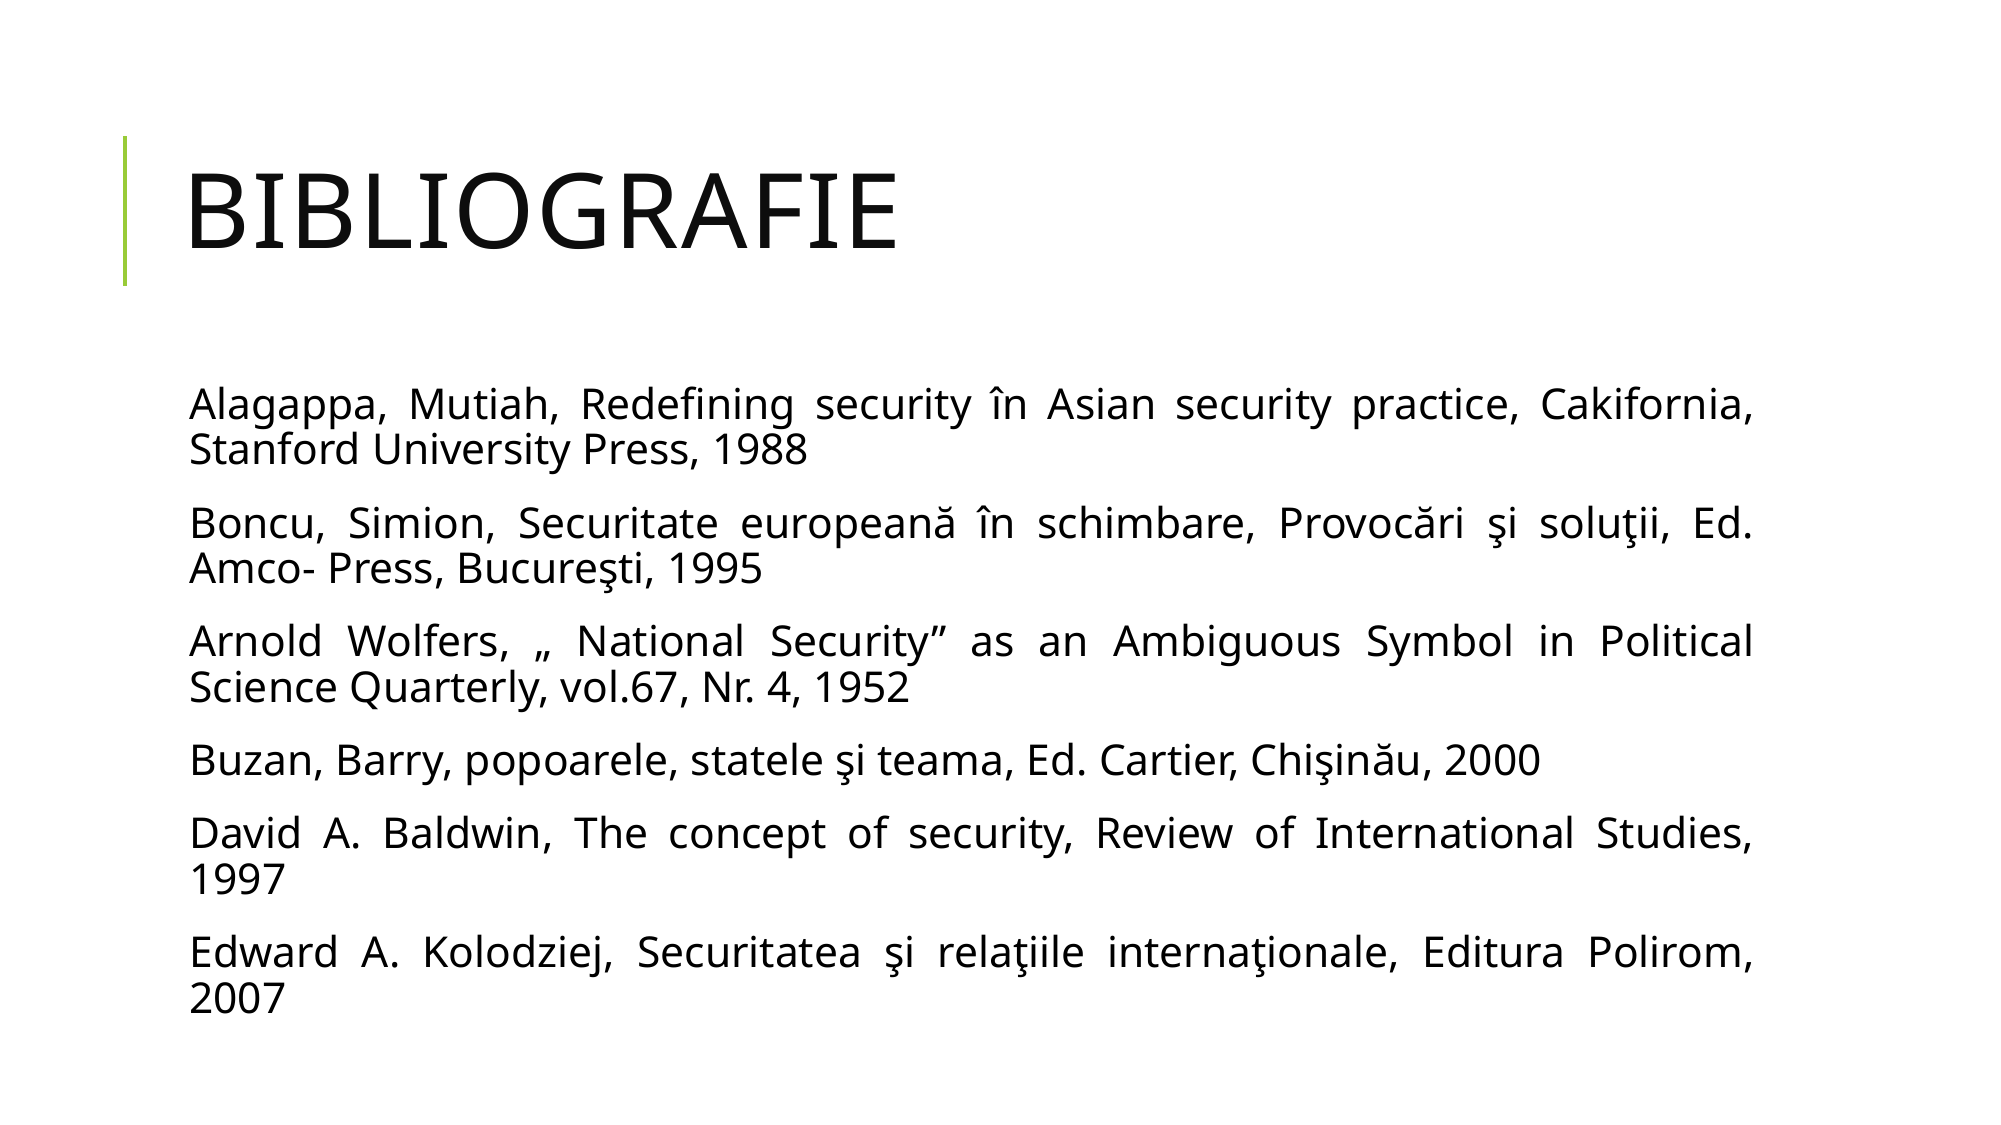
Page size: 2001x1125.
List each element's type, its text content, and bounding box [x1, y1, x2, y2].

list Alagappa, Mutiah, Redefining security în Asian security practice, Cakifornia, Stanford University Press, 1988 Boncu, Simion, Securitate europeană în schimbare, Provocări şi soluţii, Ed. Amco- Press, Bucureşti, 1995 Arnold Wolfers, „ National Security” as an Ambiguous Symbol in Political Science Quarterly, vol.67, Nr. 4, 1952 Buzan, Barry, popoarele, statele şi teama, Ed. Cartier, Chişinău, 2000 David A. Baldwin, The concept of security, Review of International Studies, 1997 Edward A. Kolodziej, Securitatea şi relaţiile internaţionale, Editura Polirom, 2007 [168, 375, 1763, 1035]
title Bibliografie [168, 96, 1763, 342]
